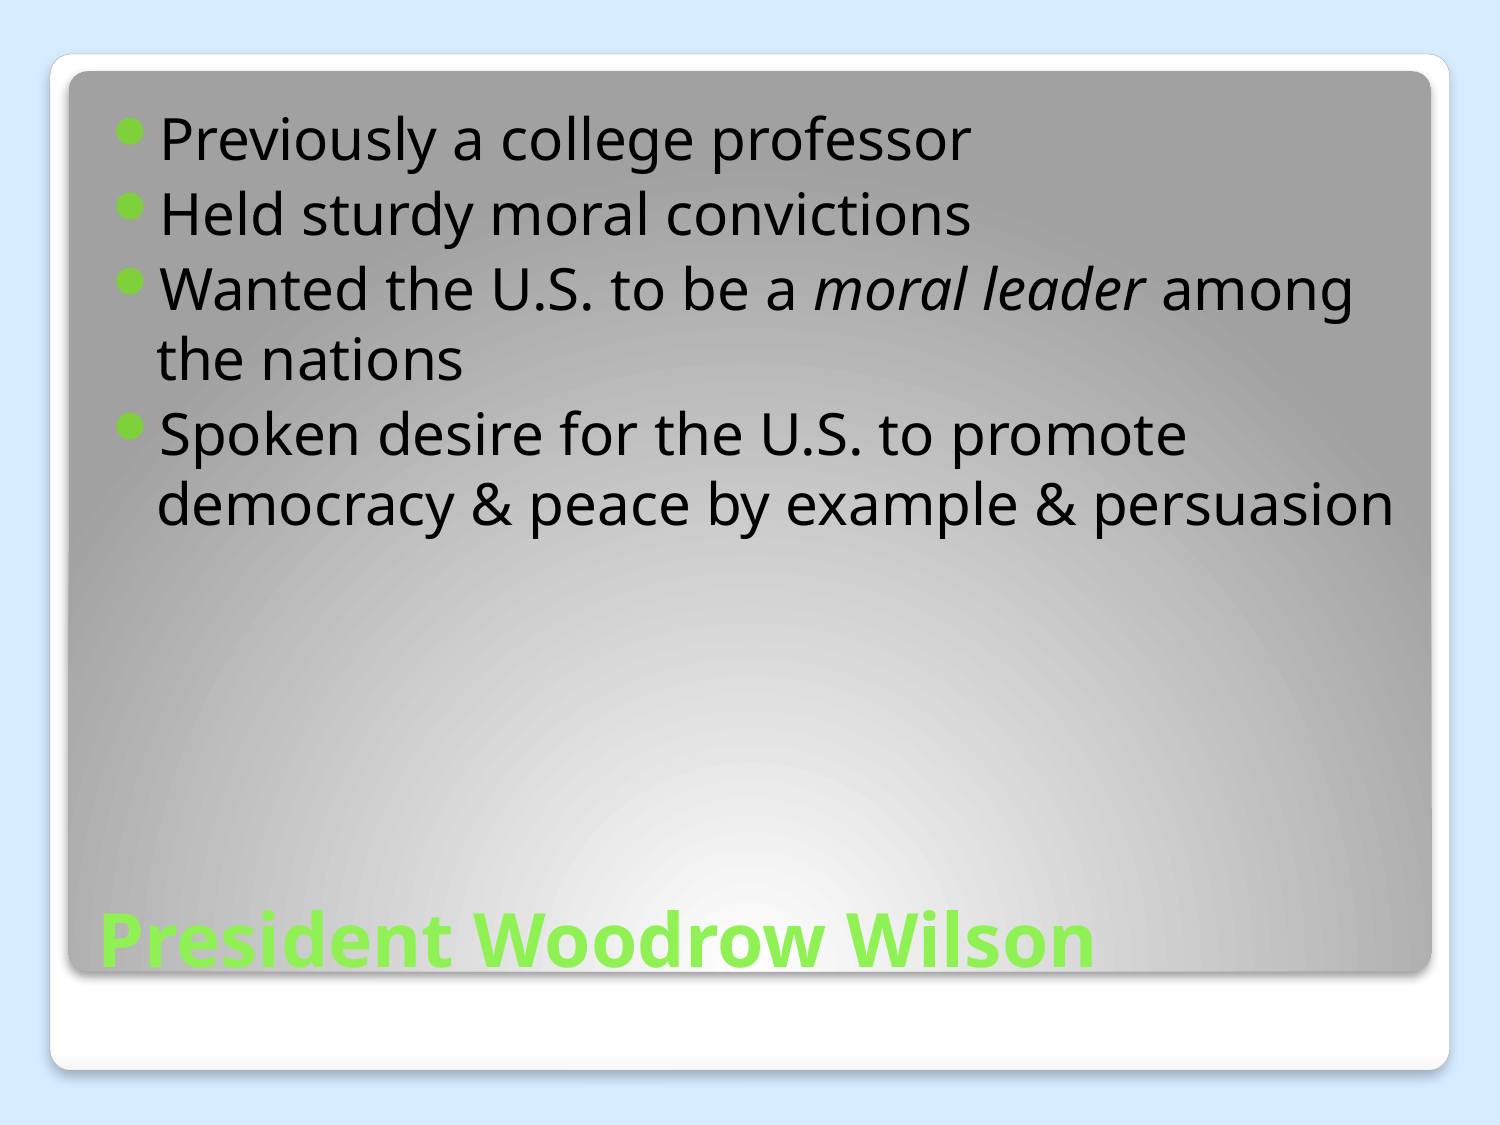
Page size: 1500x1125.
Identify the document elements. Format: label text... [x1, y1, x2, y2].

list Previously a college professor Held sturdy moral convictions Wanted the U.S. to be a moral leader among the nations Spoken desire for the U.S. to promote democracy & peace by example & persuasion [82, 86, 1425, 774]
title President Woodrow Wilson [82, 817, 1425, 990]
